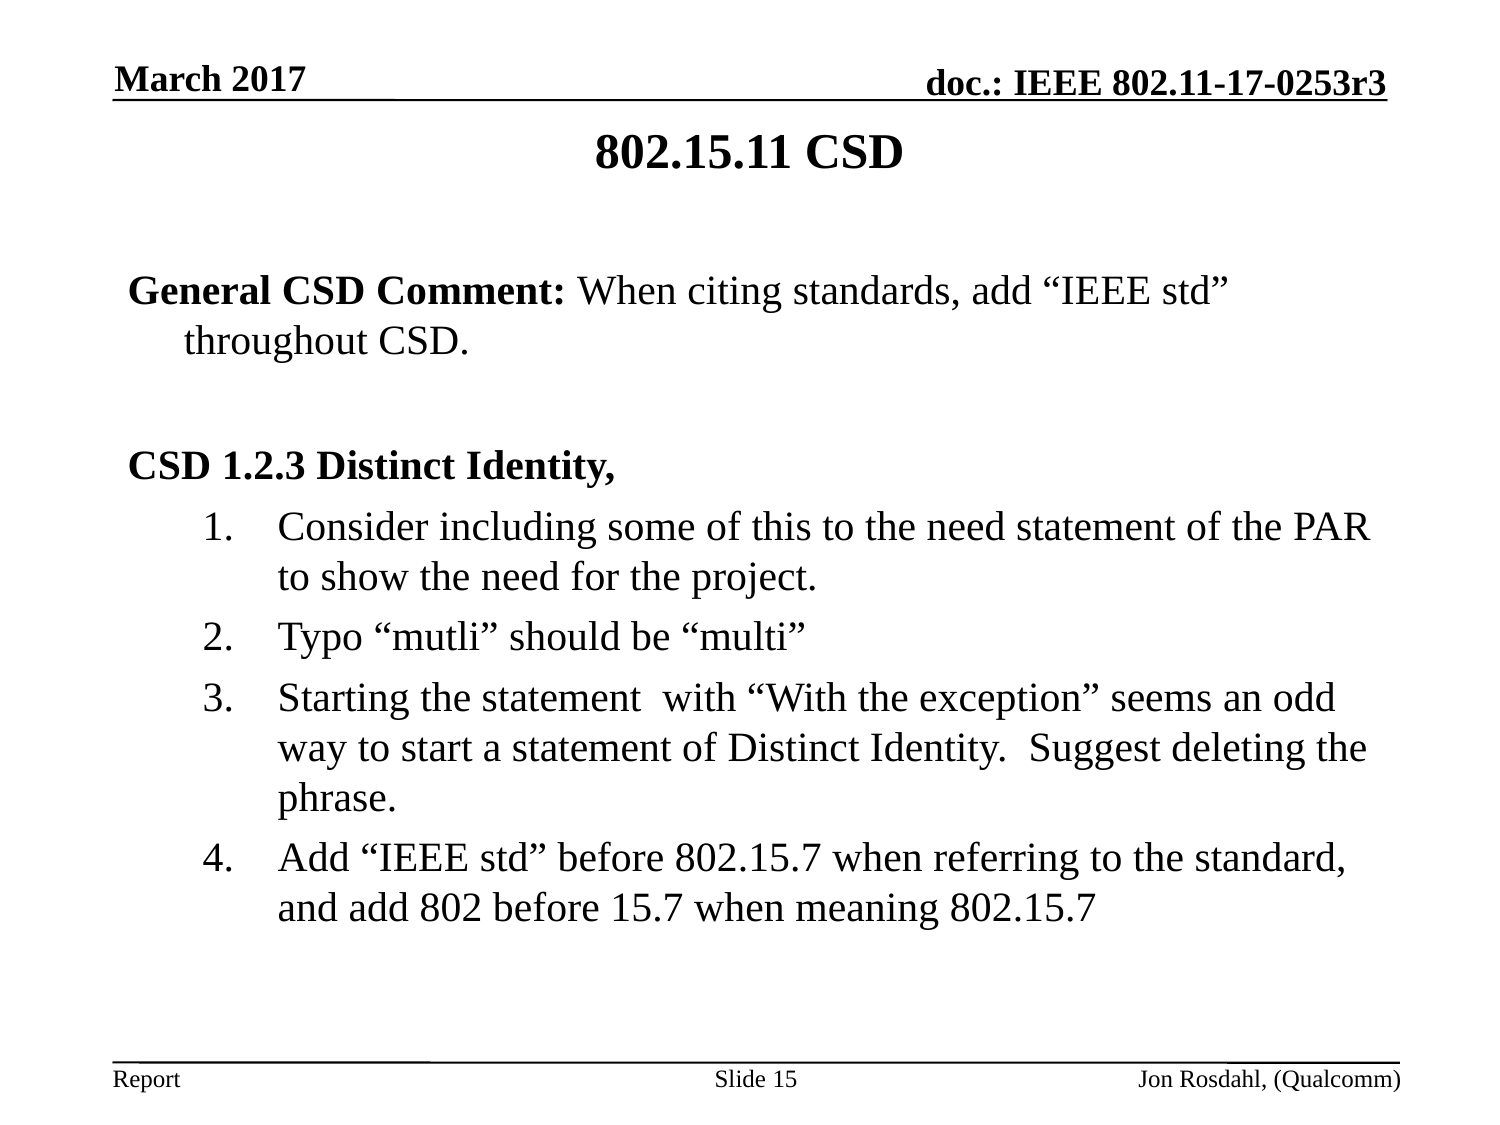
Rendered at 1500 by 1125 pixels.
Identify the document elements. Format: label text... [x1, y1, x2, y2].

footer Jon Rosdahl, (Qualcomm) [878, 1061, 1402, 1093]
slide_number Slide 15 [712, 1061, 800, 1123]
list General CSD Comment: When citing standards, add “IEEE std” throughout CSD. CSD 1.2.3 Distinct Identity, Consider including some of this to the need statement of the PAR to show the need for the project. Typo “mutli” should be “multi” Starting the statement with “With the exception” seems an odd way to start a statement of Distinct Identity. Suggest deleting the phrase. Add “IEEE std” before 802.15.7 when referring to the standard, and add 802 before 15.7 when meaning 802.15.7 [112, 255, 1388, 1000]
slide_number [114, 54, 423, 100]
title 802.15.11 CSD [112, 112, 1388, 185]
